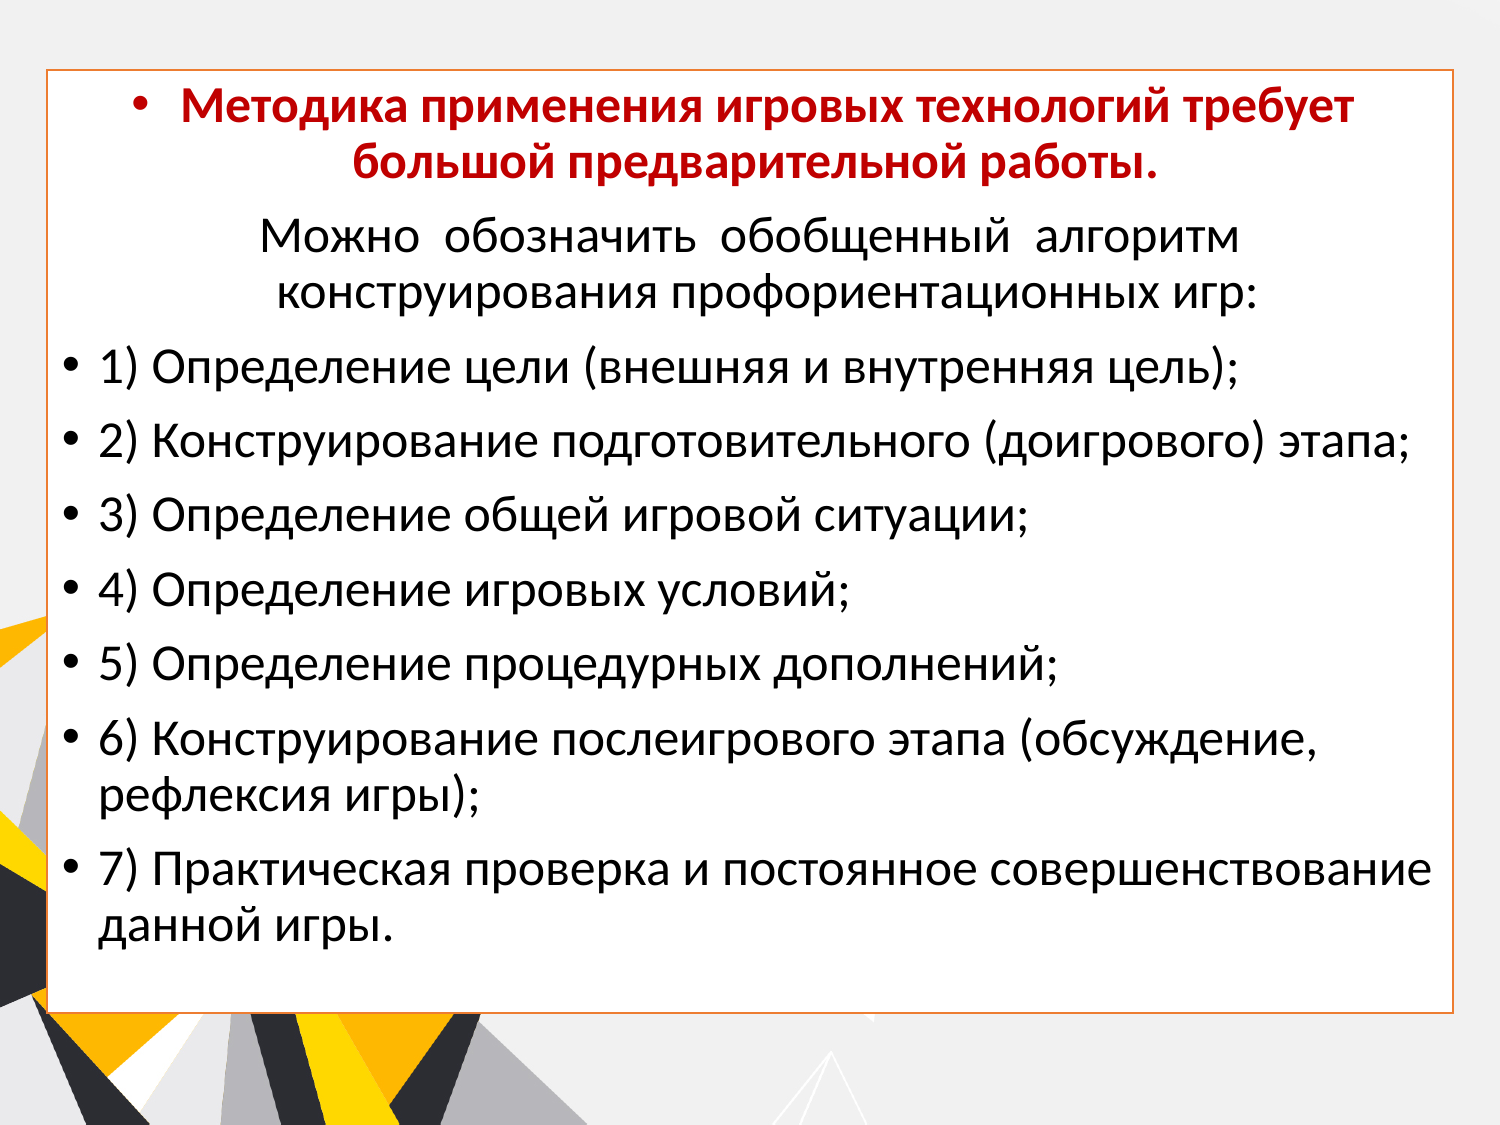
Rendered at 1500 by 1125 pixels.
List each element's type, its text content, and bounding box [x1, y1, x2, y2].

list Методика применения игровых технологий требует большой предварительной работы. Можно обозначить обобщенный алгоритм конструирования профориентационных игр: 1) Определение цели (внешняя и внутренняя цель); 2) Конструирование подготовительного (доигрового) этапа; 3) Определение общей игровой ситуации; 4) Определение игровых условий; 5) Определение процедурных дополнений; 6) Конструирование послеигрового этапа (обсуждение, рефлексия игры); 7) Практическая проверка и постоянное совершенствование данной игры. [46, 69, 1454, 1014]
picture [0, 0, 1500, 1125]
